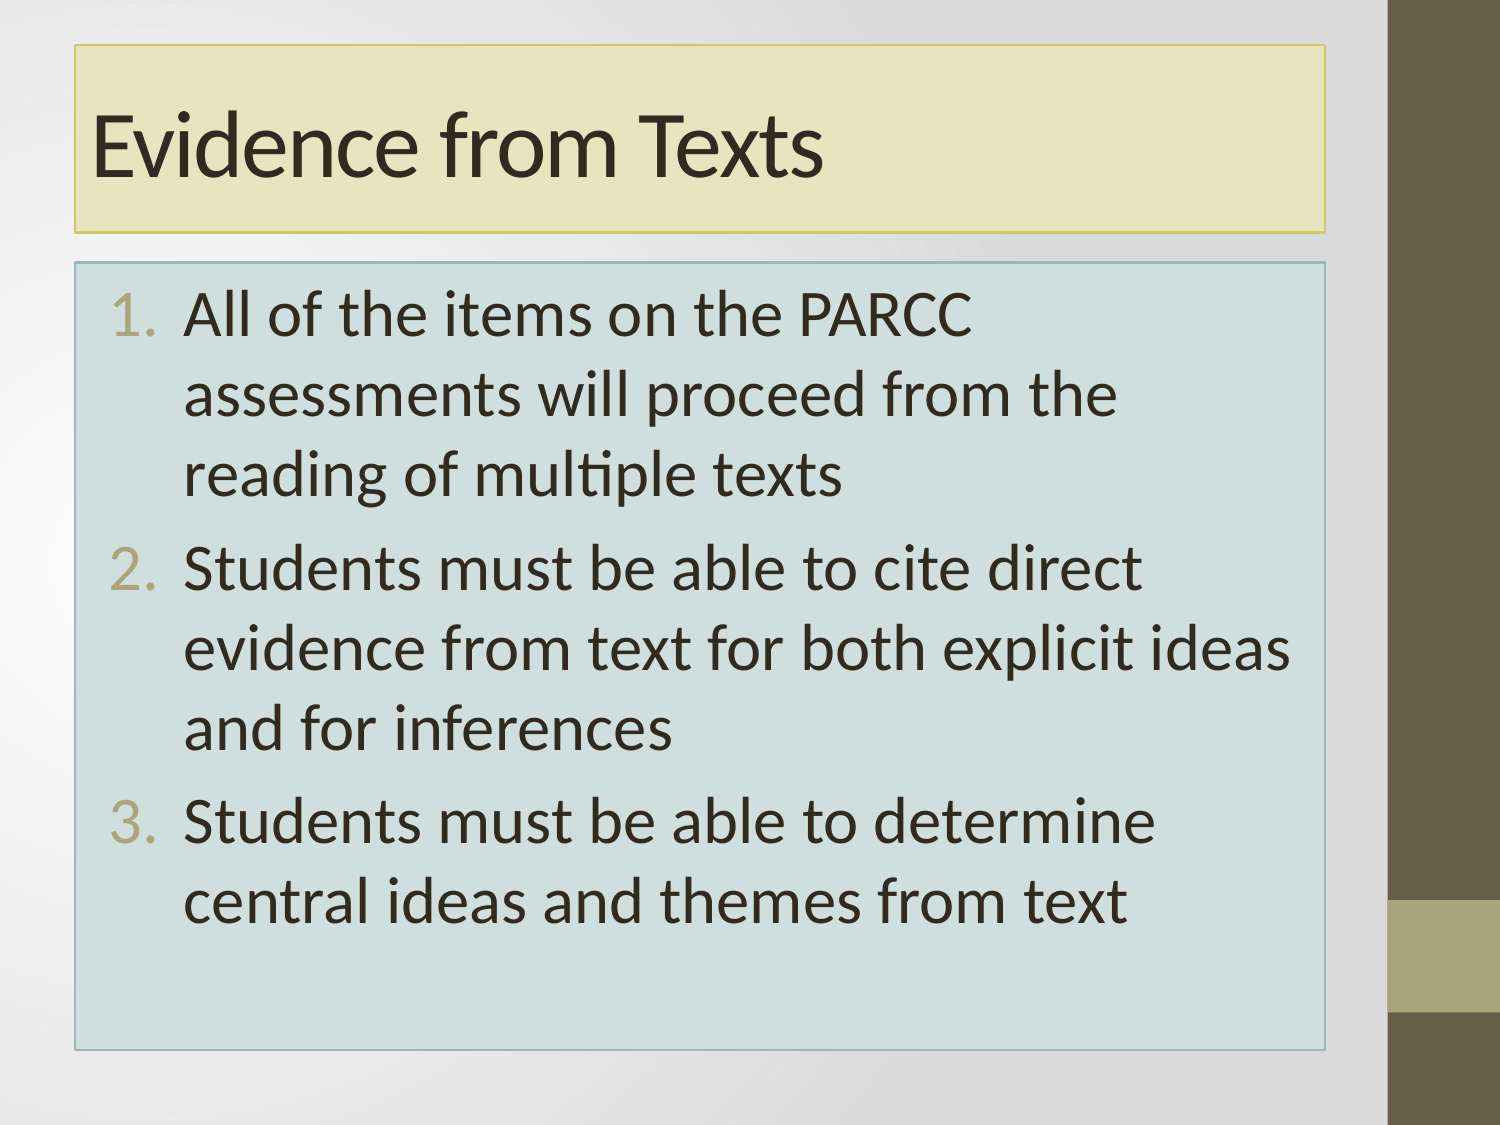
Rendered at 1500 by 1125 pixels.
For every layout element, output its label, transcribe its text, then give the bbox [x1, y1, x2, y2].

title Evidence from Texts [74, 44, 1326, 234]
list All of the items on the PARCC assessments will proceed from the reading of multiple texts Students must be able to cite direct evidence from text for both explicit ideas and for inferences Students must be able to determine central ideas and themes from text [74, 261, 1326, 1051]
